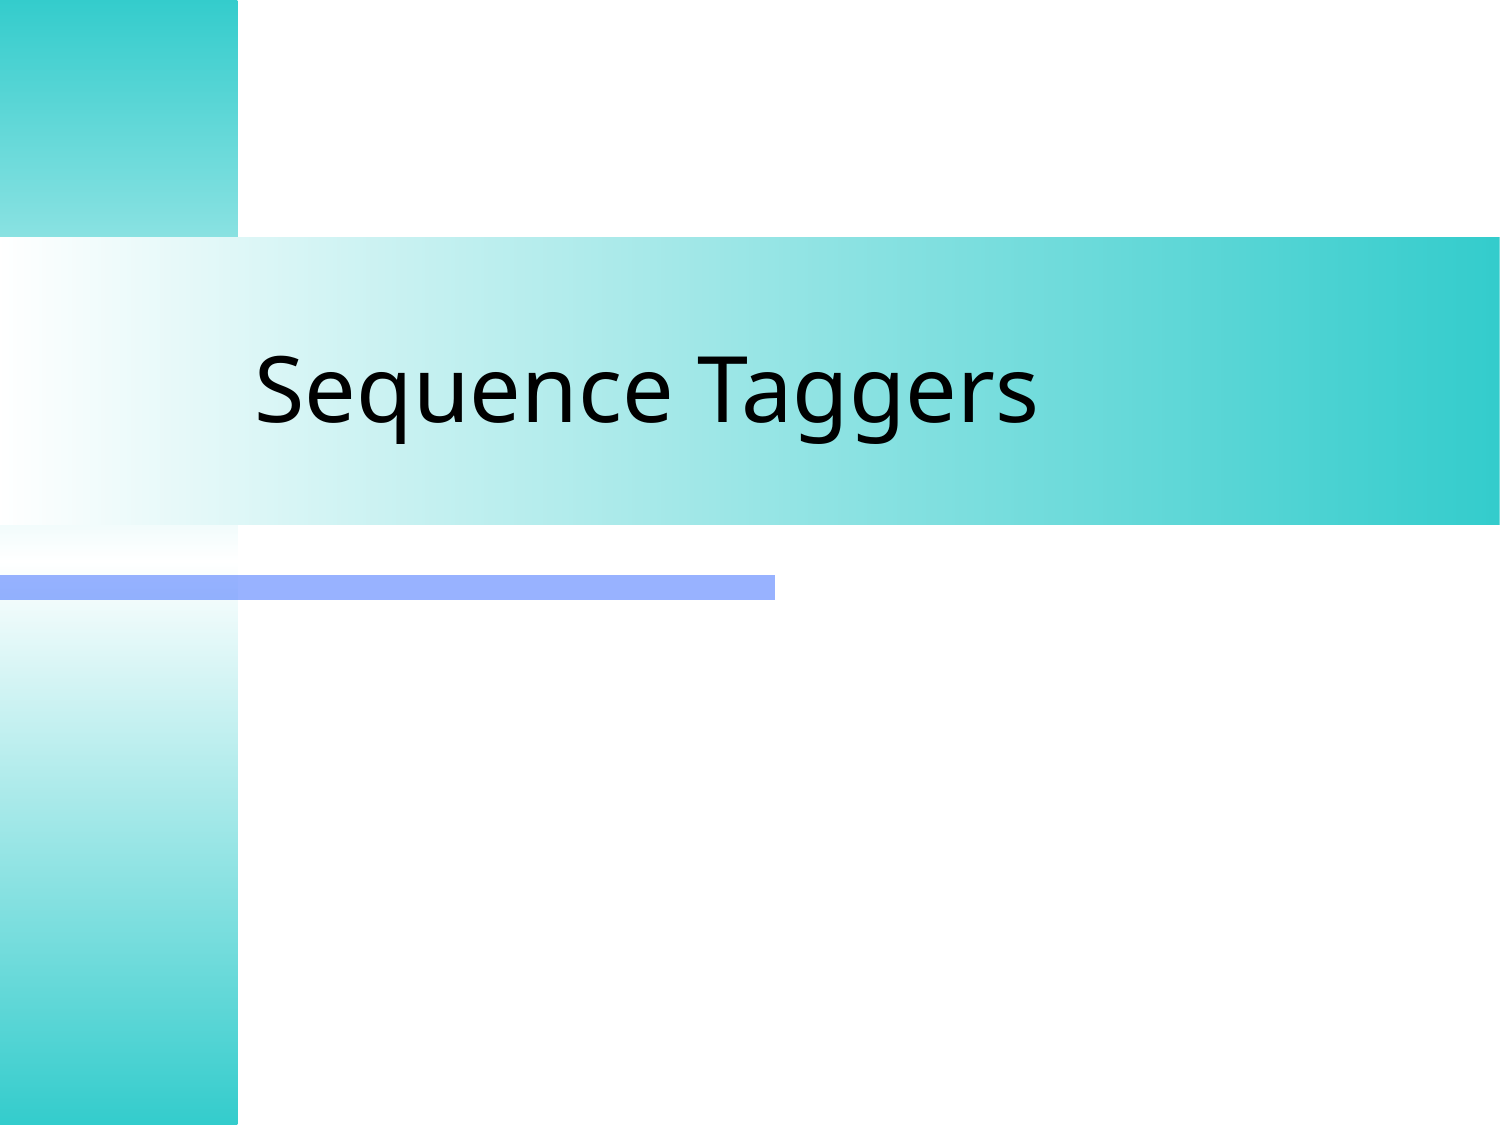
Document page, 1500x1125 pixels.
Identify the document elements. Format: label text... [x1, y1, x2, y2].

title Sequence Taggers [239, 272, 1500, 499]
